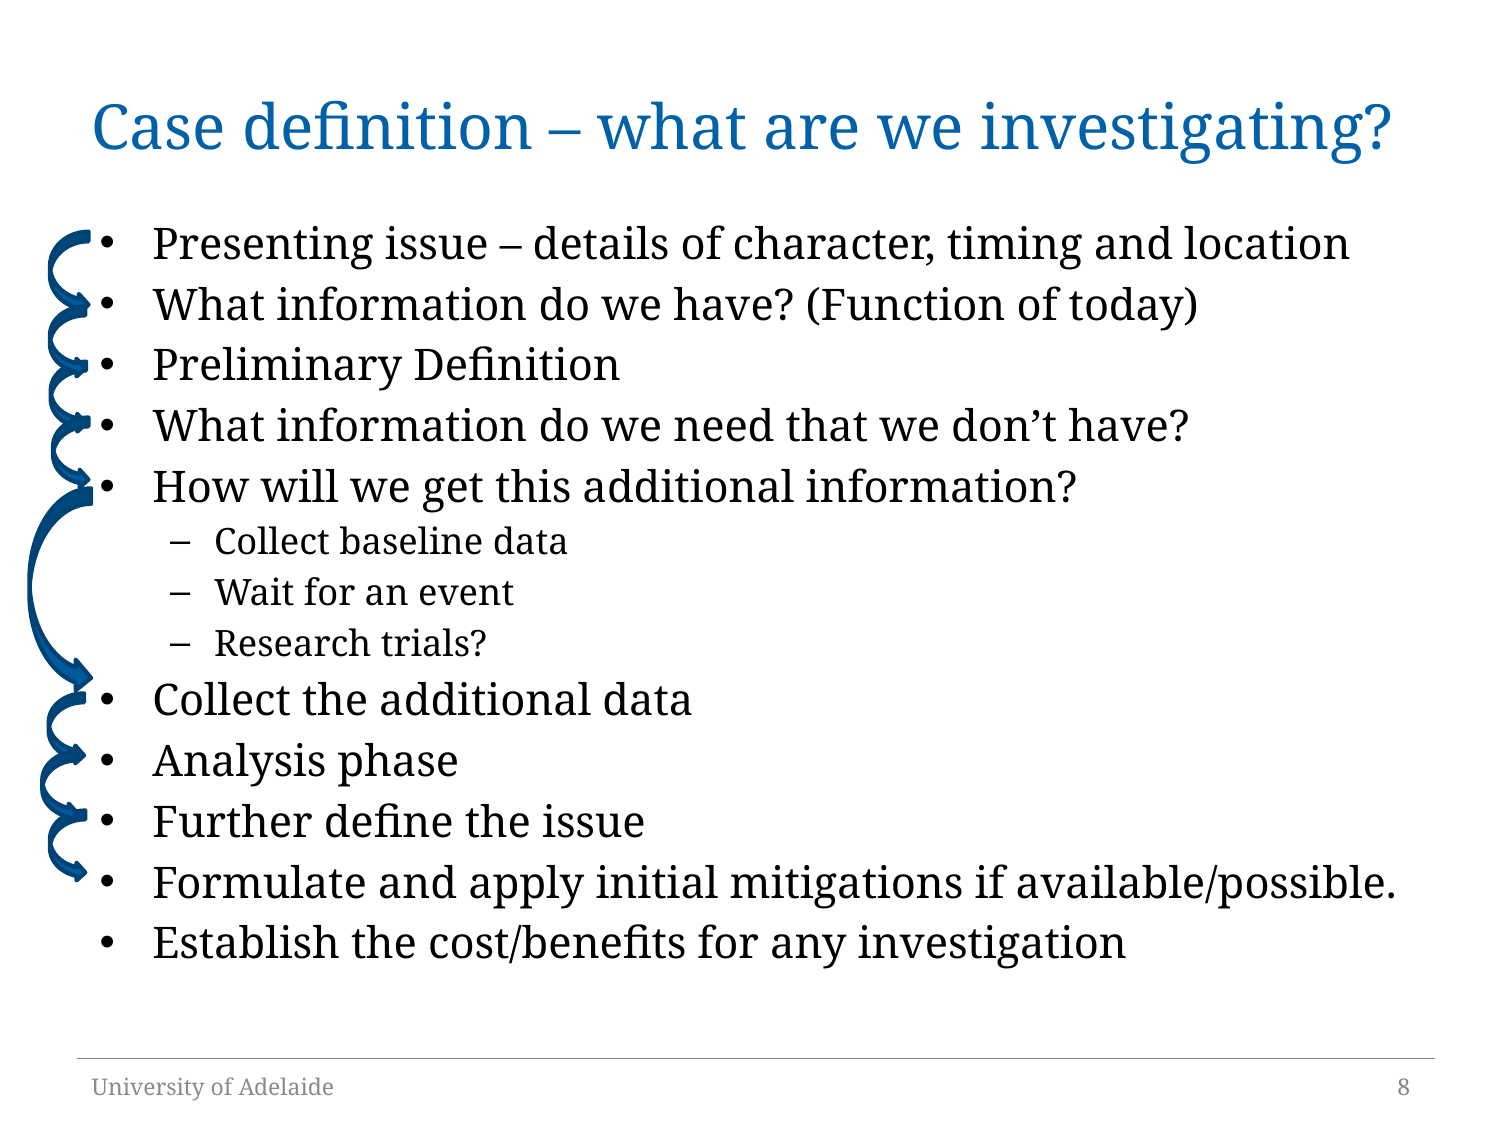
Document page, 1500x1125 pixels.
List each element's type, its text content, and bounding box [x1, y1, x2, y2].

text_box [81, 359, 89, 373]
list Presenting issue – details of character, timing and location What information do we have? (Function of today) Preliminary Definition What information do we need that we don’t have? How will we get this additional information? Collect baseline data Wait for an event Research trials? Collect the additional data Analysis phase Further define the issue Formulate and apply initial mitigations if available/possible. Establish the cost/benefits for any investigation [84, 208, 1435, 982]
text_box [40, 749, 80, 824]
text_box [47, 808, 88, 883]
text_box [47, 304, 88, 379]
text_box [50, 415, 91, 488]
text_box [47, 229, 91, 308]
text_box [27, 486, 94, 693]
text_box [75, 429, 84, 434]
title Case definition – what are we investigating? [76, 54, 1427, 194]
footer University of Adelaide [76, 1057, 552, 1118]
slide_number 8 [1074, 1057, 1425, 1118]
text_box [46, 691, 87, 766]
text_box [48, 368, 82, 423]
